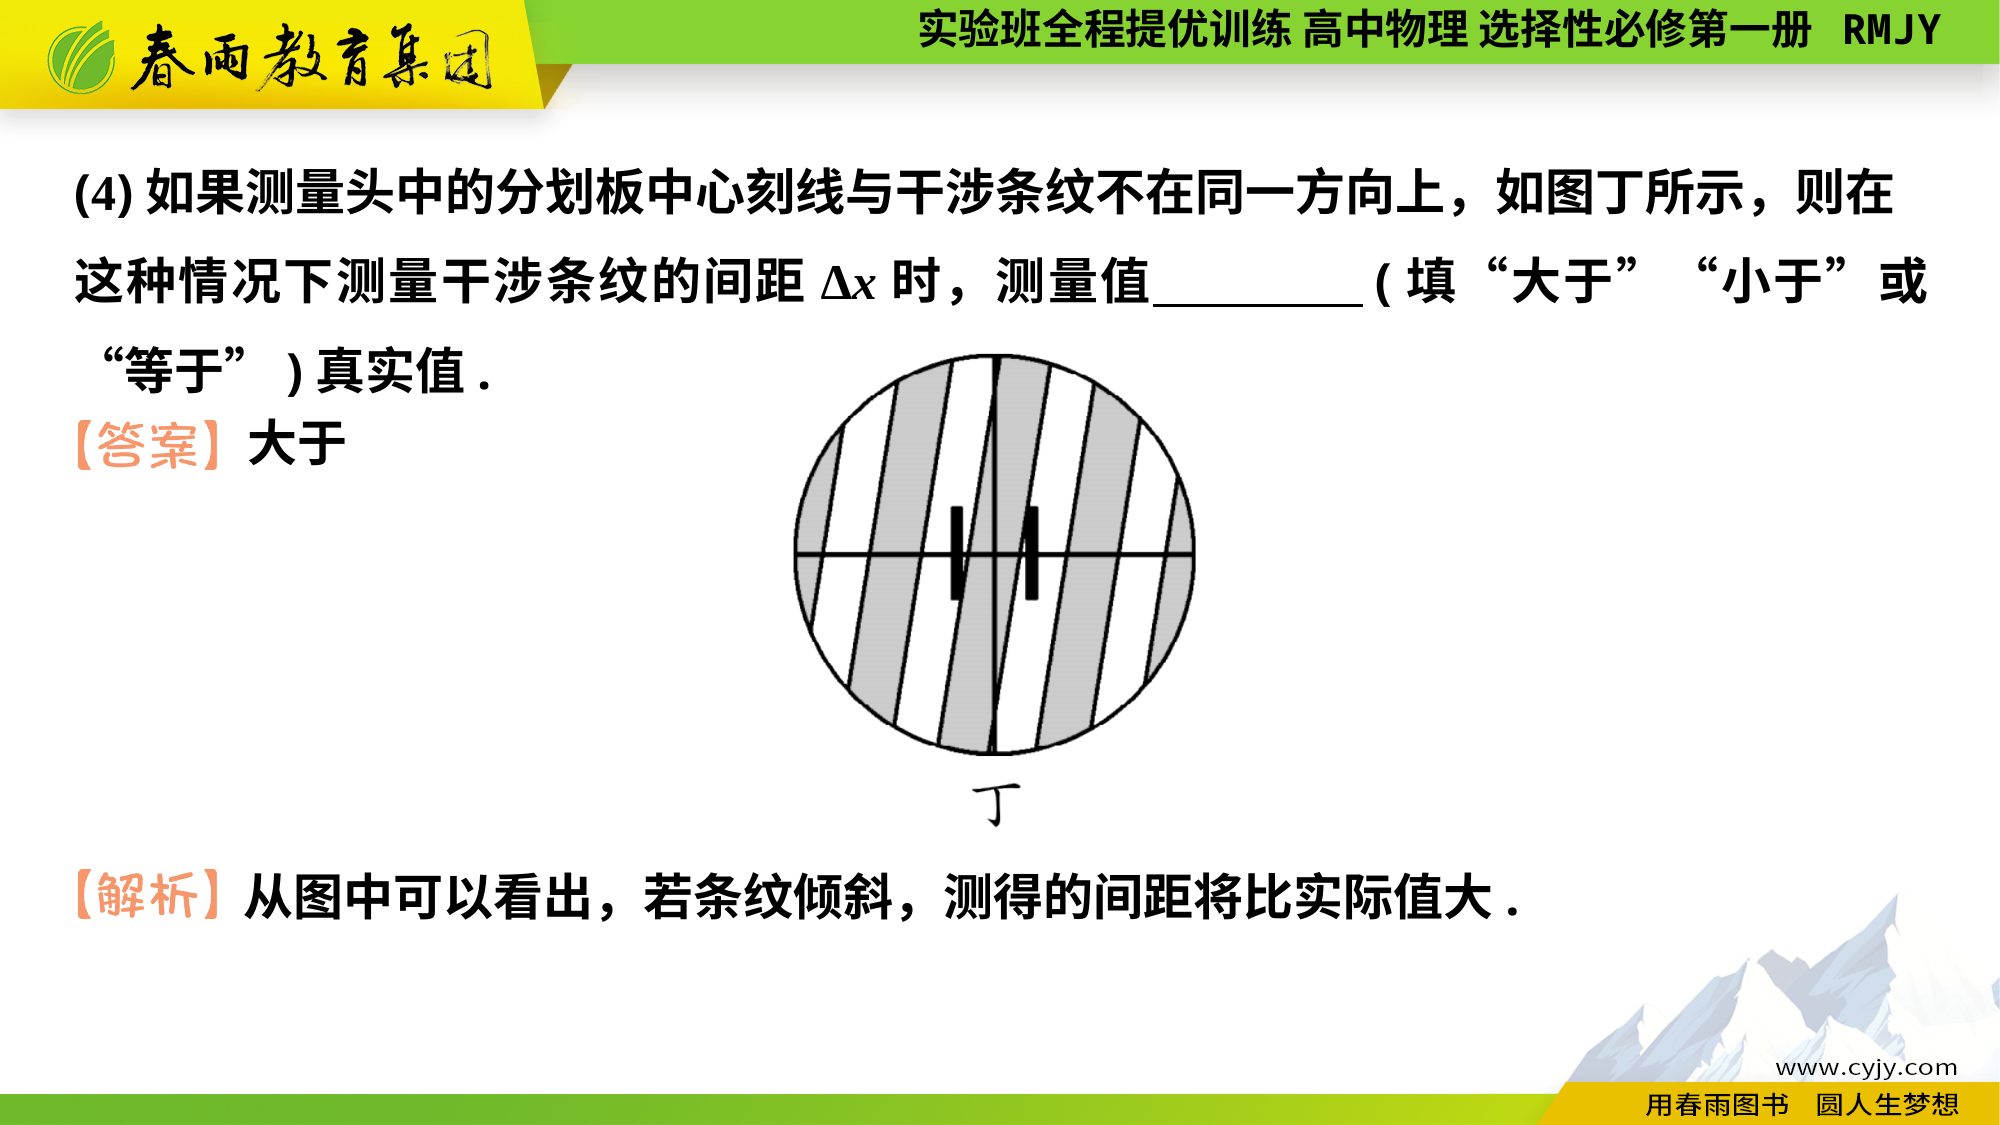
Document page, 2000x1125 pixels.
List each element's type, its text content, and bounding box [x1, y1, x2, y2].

text_box 大于 [233, 403, 363, 479]
text_box 从图中可以看出，若条纹倾斜，测得的间距将比实际值大. [228, 857, 1591, 933]
picture [0, 0, 2000, 1125]
list (4)如果测量头中的分划板中心刻线与干涉条纹不在同一方向上，如图丁所示，则在 这种情况下测量干涉条纹的间距Δx时，测量值 (填“大于”“小于”或“等于”)真实值. [59, 122, 1944, 399]
